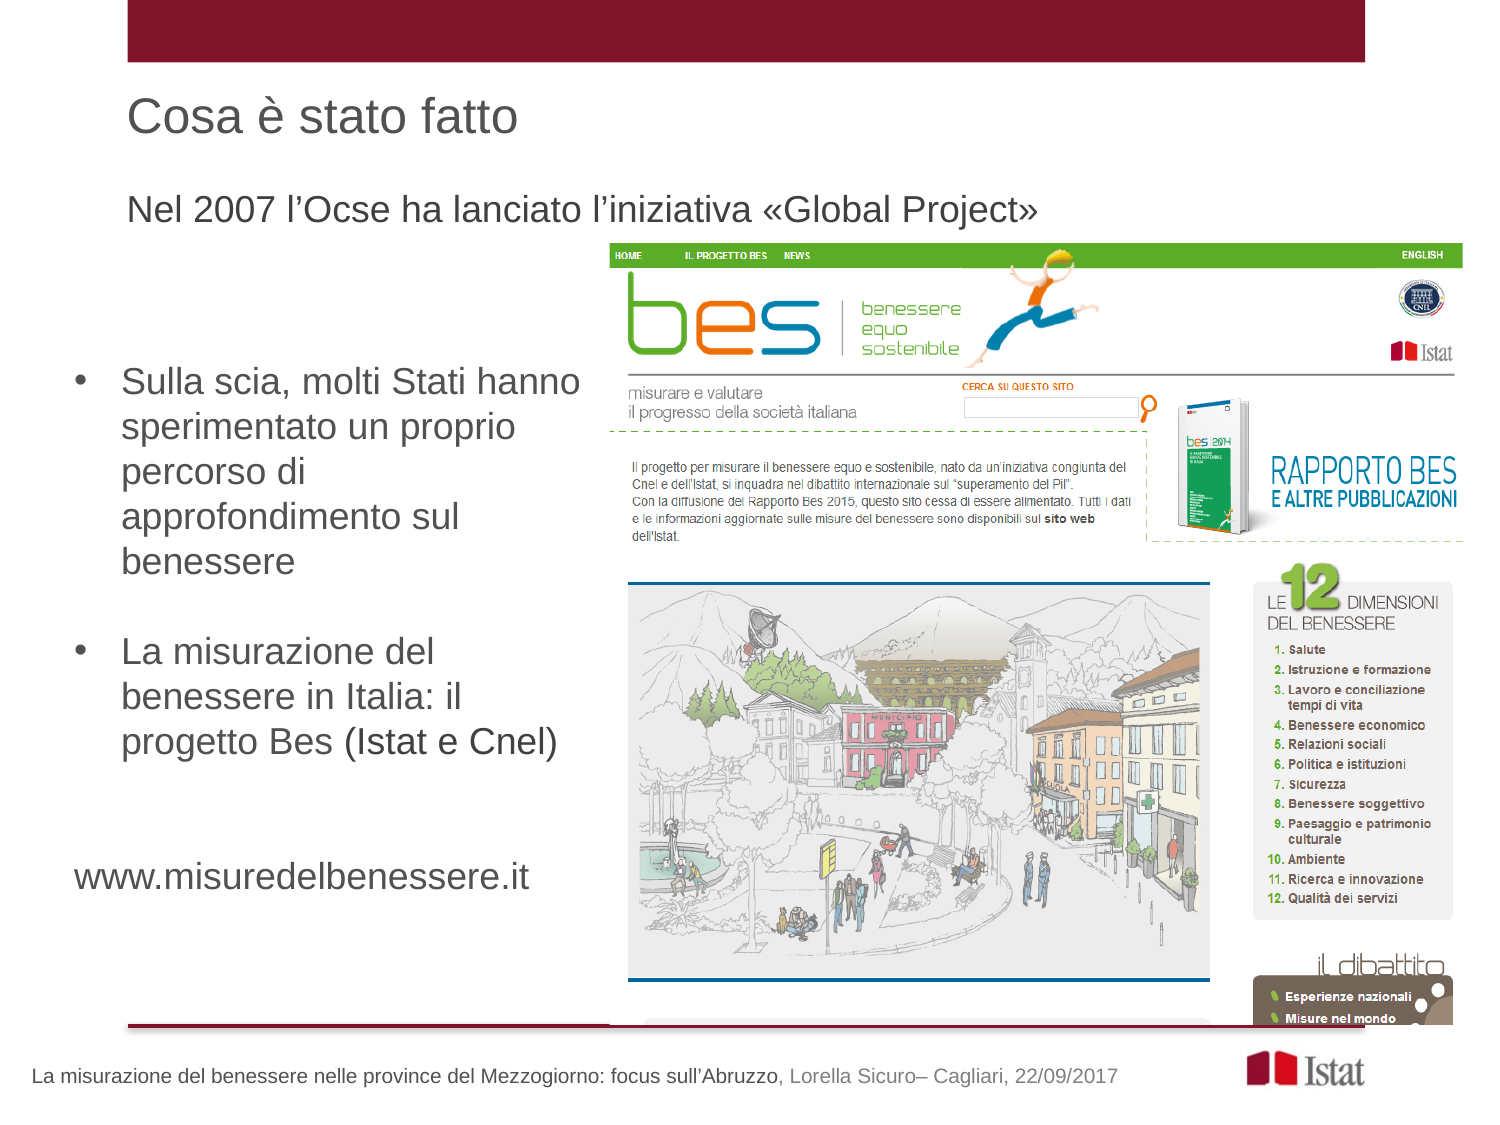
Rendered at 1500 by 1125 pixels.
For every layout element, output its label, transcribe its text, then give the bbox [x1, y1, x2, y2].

picture [609, 242, 1463, 1026]
text_box Cosa è stato fatto [111, 76, 1349, 152]
picture [1239, 1040, 1373, 1097]
text_box Sulla scia, molti Stati hanno sperimentato un proprio percorso di approfondimento sul benessere La misurazione del benessere in Italia: il progetto Bes (Istat e Cnel) www.misuredelbenessere.it [59, 309, 604, 950]
text_box La misurazione del benessere nelle province del Mezzogiorno: focus sull’Abruzzo, Lorella Sicuro– Cagliari, 22/09/2017 [16, 1055, 1234, 1096]
text_box Nel 2007 l’Ocse ha lanciato l’iniziativa «Global Project» [111, 178, 1401, 238]
